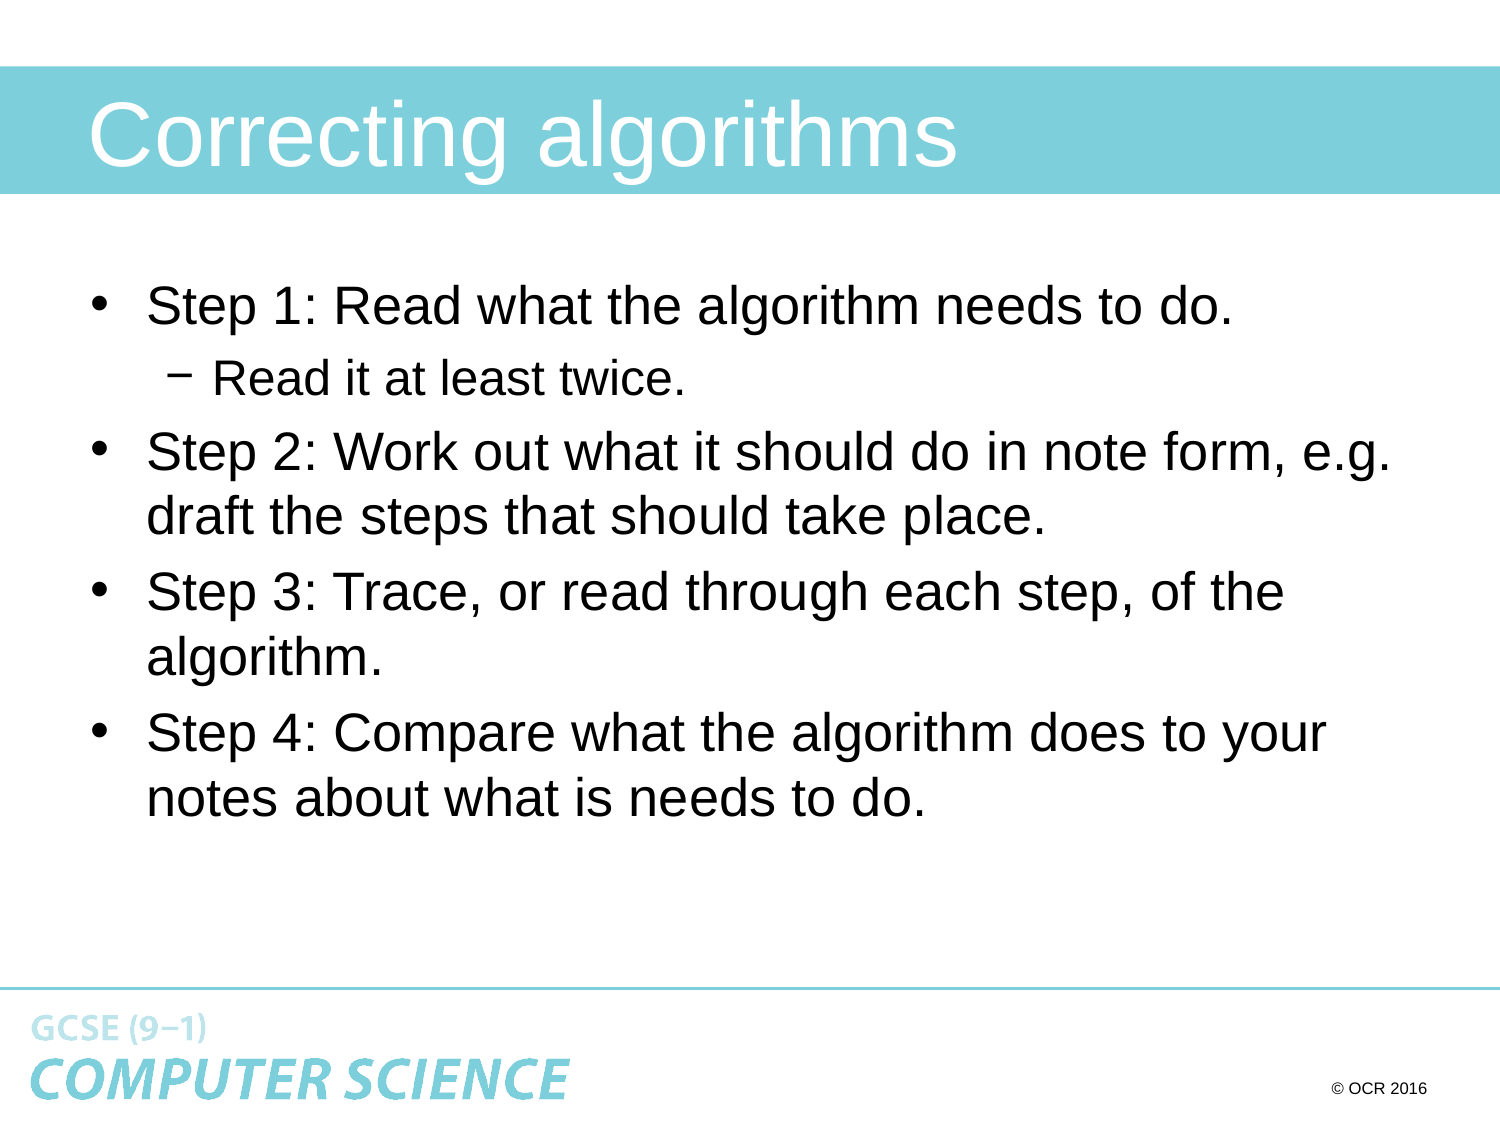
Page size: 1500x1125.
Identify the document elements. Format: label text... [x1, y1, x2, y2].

title Correcting algorithms [0, 66, 1500, 194]
list Step 1: Read what the algorithm needs to do. Read it at least twice. Step 2: Work out what it should do in note form, e.g. draft the steps that should take place. Step 3: Trace, or read through each step, of the algorithm. Step 4: Compare what the algorithm does to your notes about what is needs to do. [75, 262, 1425, 965]
picture [0, 987, 1500, 1124]
